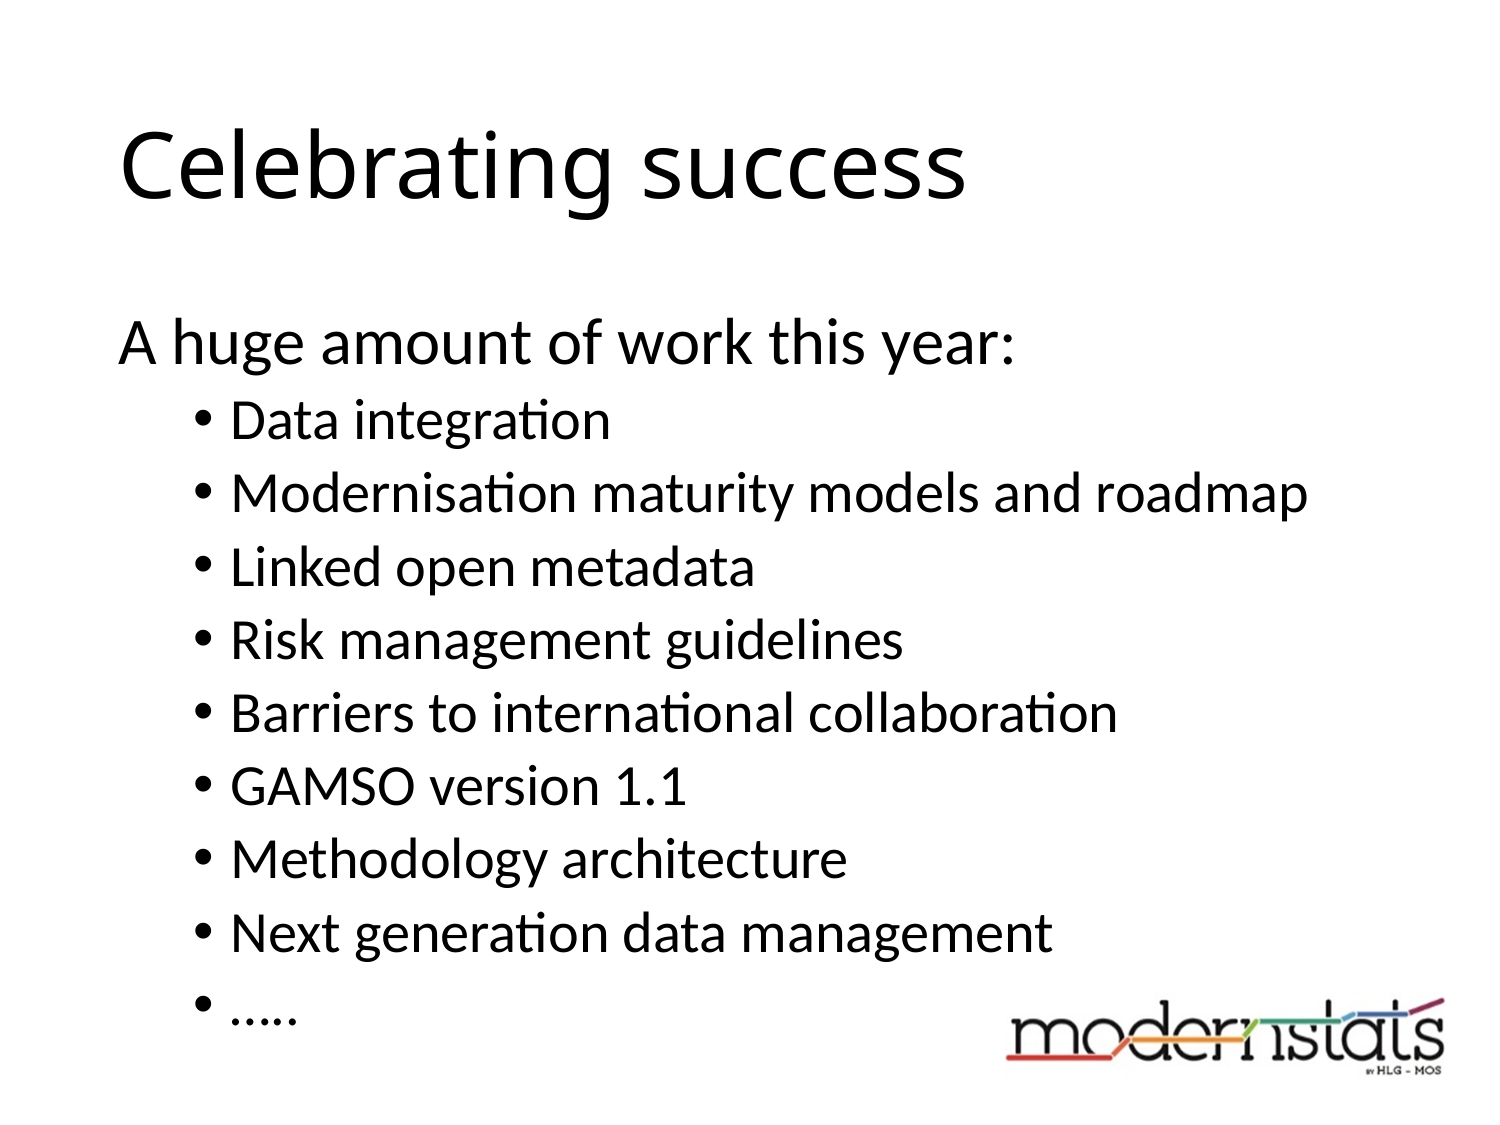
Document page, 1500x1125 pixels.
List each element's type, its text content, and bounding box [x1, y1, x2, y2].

list A huge amount of work this year: Data integration Modernisation maturity models and roadmap Linked open metadata Risk management guidelines Barriers to international collaboration GAMSO version 1.1 Methodology architecture Next generation data management ….. [103, 299, 1443, 1092]
title Celebrating success [103, 59, 1397, 278]
